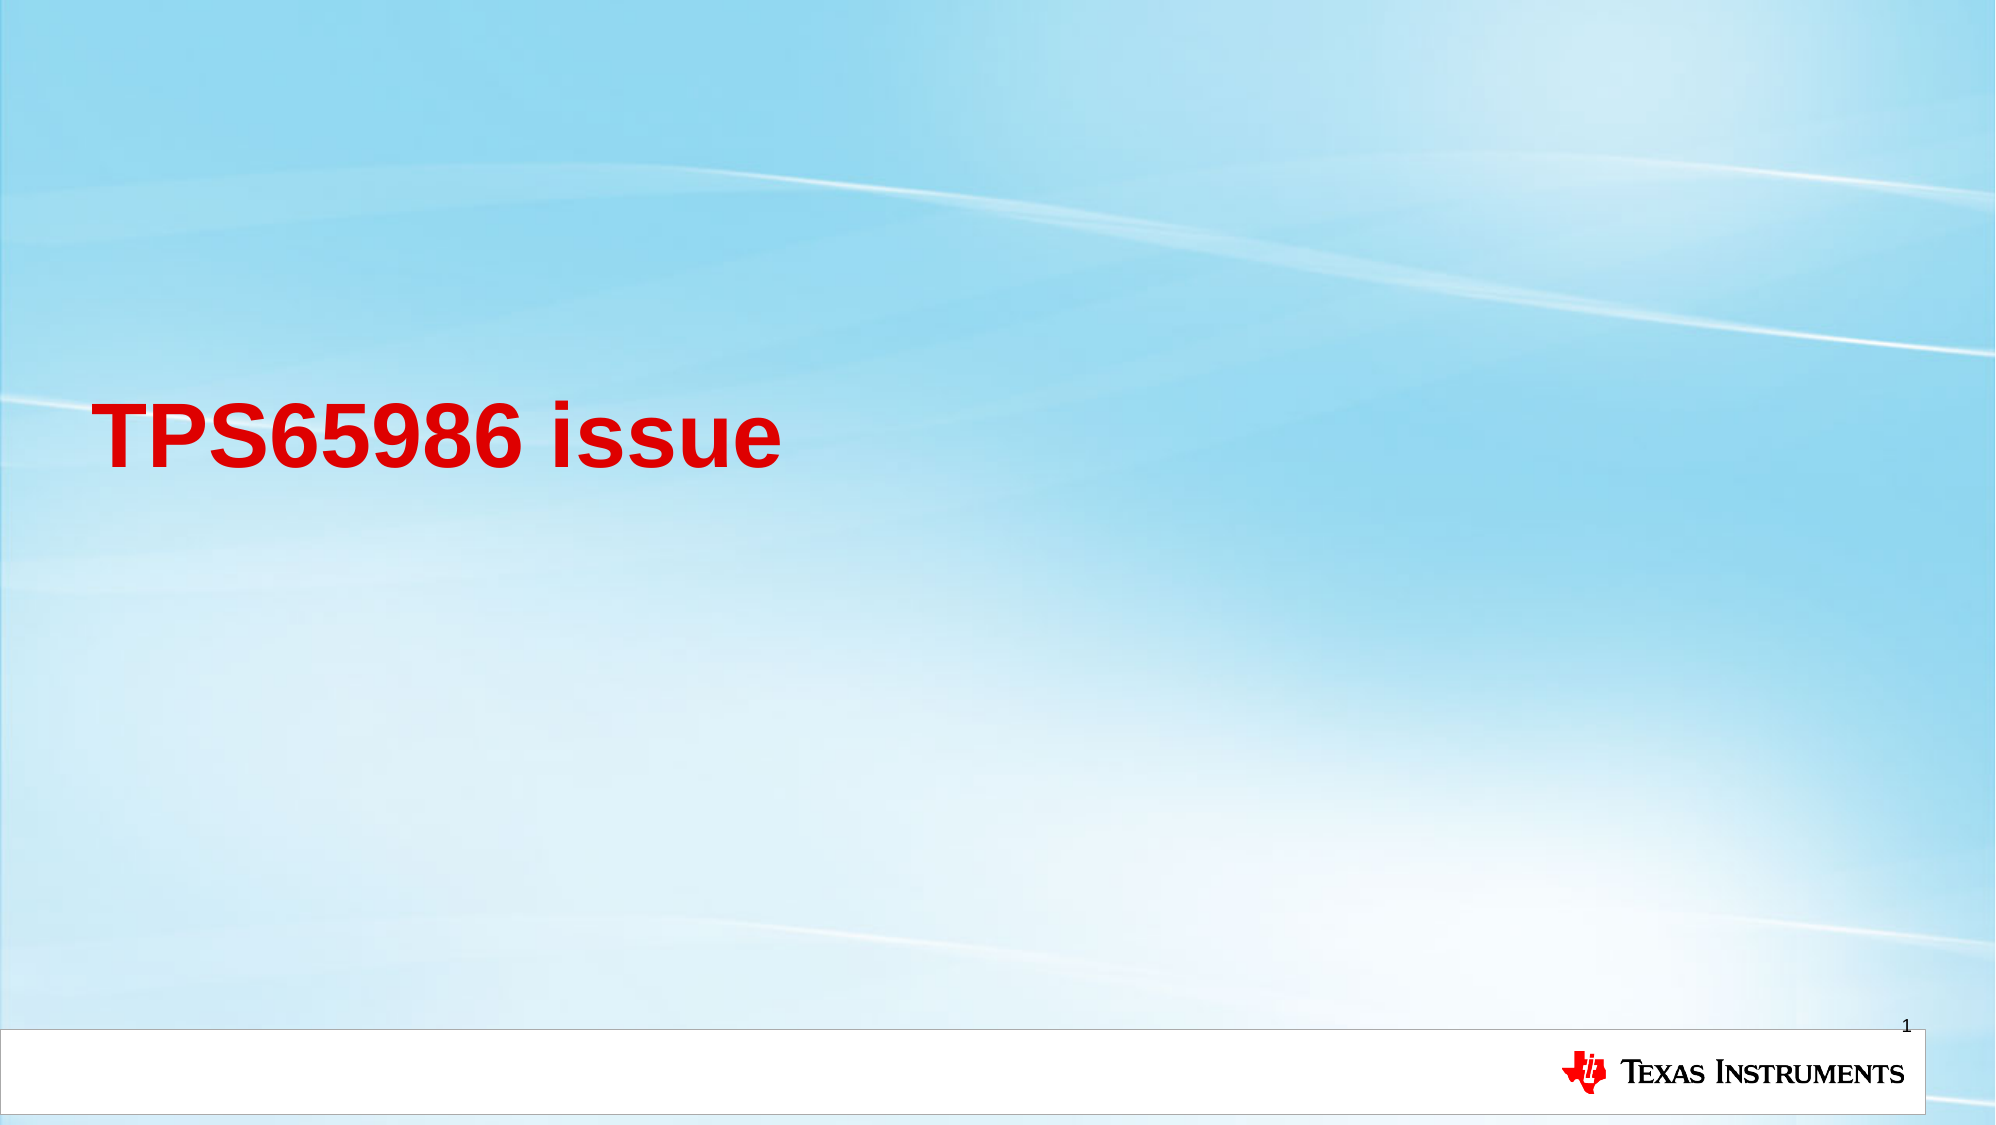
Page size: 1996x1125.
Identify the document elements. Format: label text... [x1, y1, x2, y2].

picture [1562, 1051, 1904, 1094]
slide_number 1 [1466, 1003, 1933, 1038]
title TPS65986 issue [74, 318, 1921, 561]
picture [0, 0, 1996, 1125]
